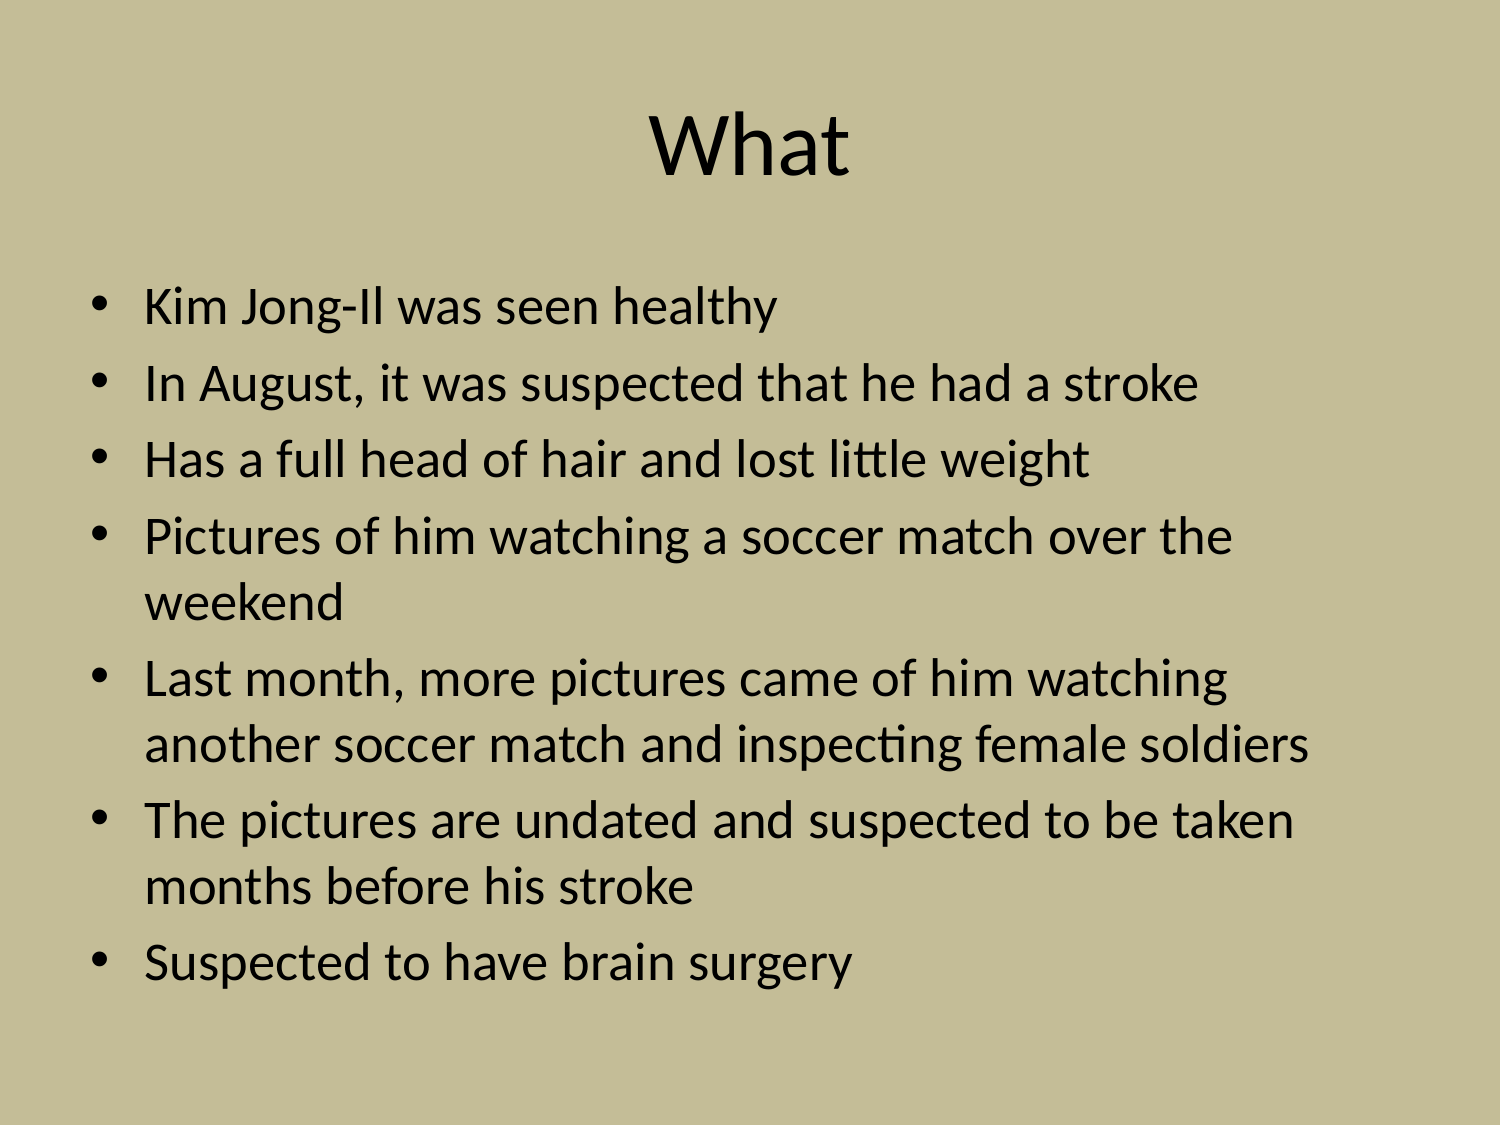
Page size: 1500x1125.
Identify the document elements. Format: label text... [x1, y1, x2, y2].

list Kim Jong-Il was seen healthy In August, it was suspected that he had a stroke Has a full head of hair and lost little weight Pictures of him watching a soccer match over the weekend Last month, more pictures came of him watching another soccer match and inspecting female soldiers The pictures are undated and suspected to be taken months before his stroke Suspected to have brain surgery [75, 262, 1425, 1005]
title What [75, 45, 1425, 233]
